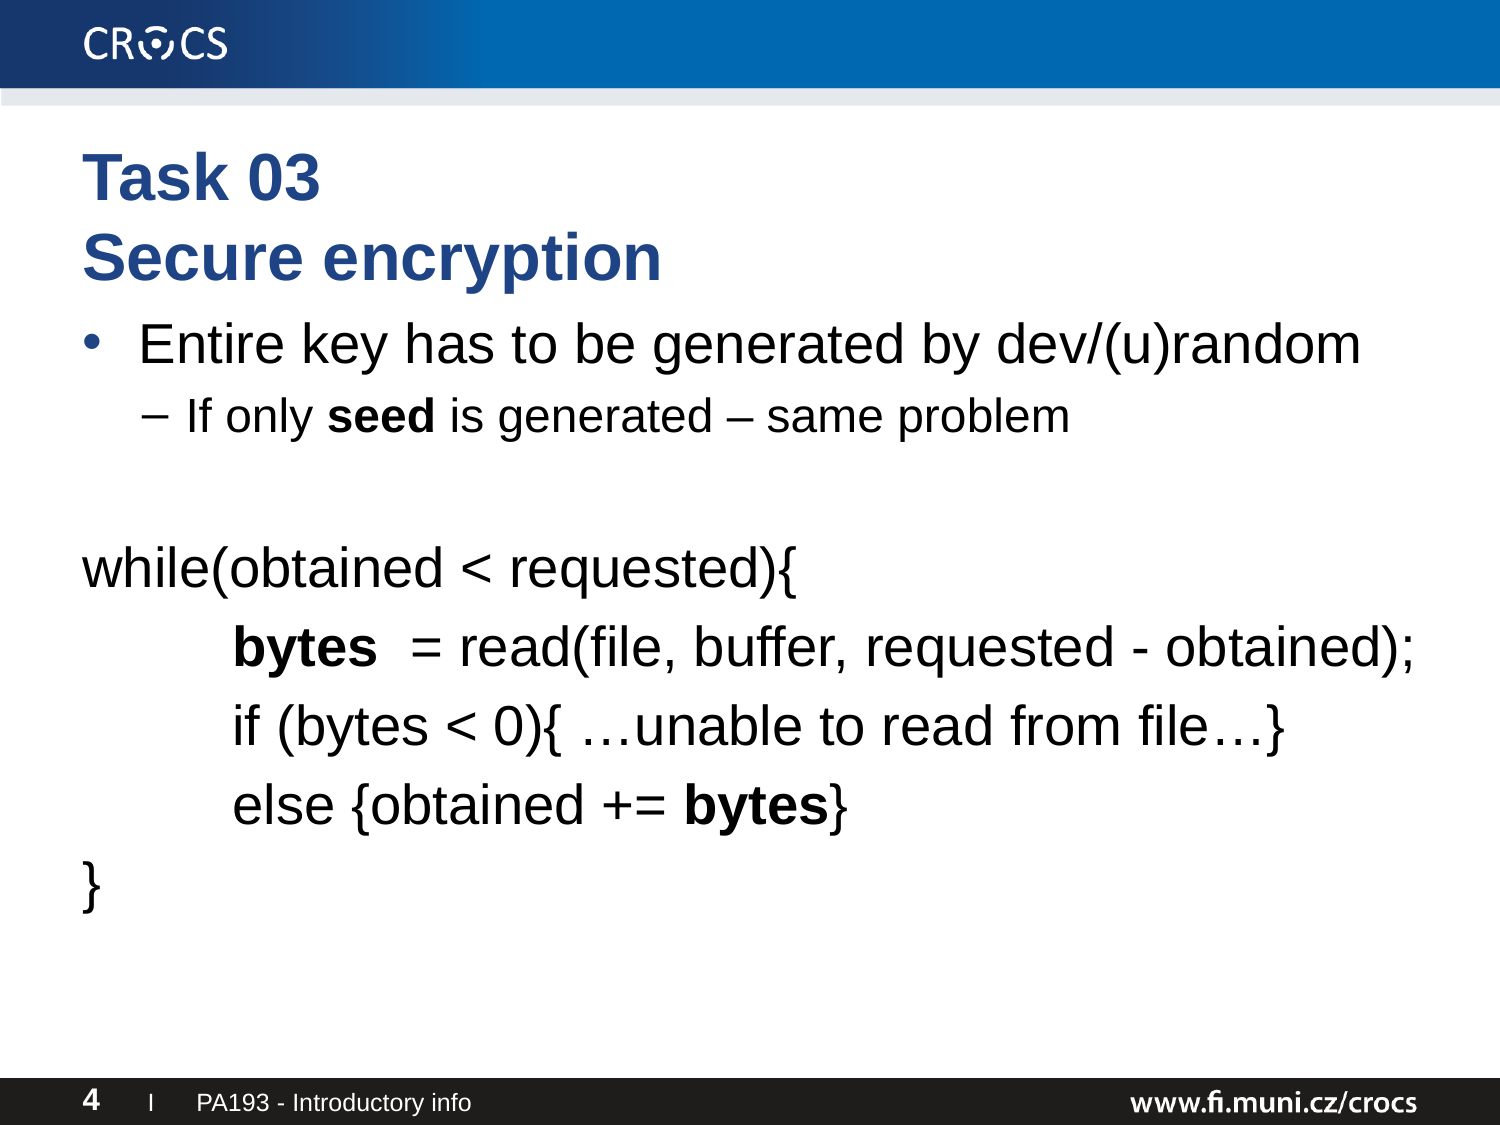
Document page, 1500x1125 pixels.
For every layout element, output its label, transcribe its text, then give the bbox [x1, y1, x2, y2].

title Task 03 Secure encryption [82, 148, 1433, 279]
picture [0, 0, 1500, 1125]
list Entire key has to be generated by dev/(u)random If only seed is generated – same problem while(obtained < requested){ bytes = read(file, buffer, requested - obtained); if (bytes < 0){ …unable to read from file…} else {obtained += bytes} } [82, 307, 1433, 988]
slide_number 4 [82, 1078, 147, 1125]
footer I PA193 - Introductory info [147, 1078, 623, 1125]
